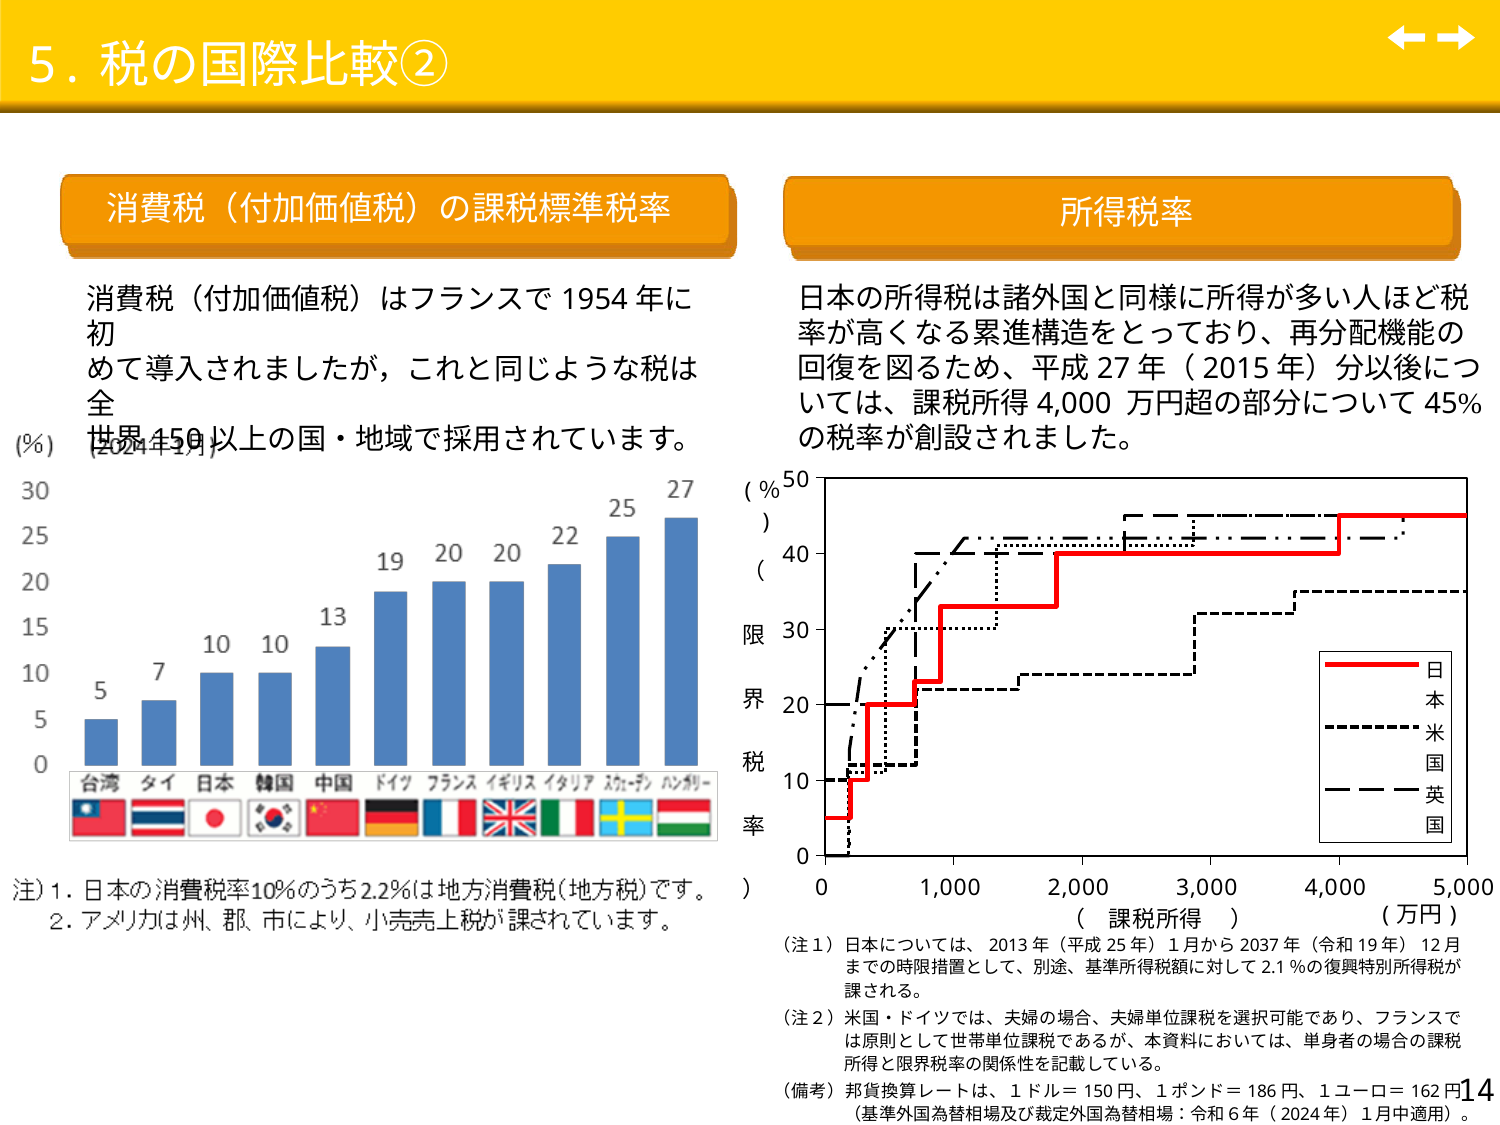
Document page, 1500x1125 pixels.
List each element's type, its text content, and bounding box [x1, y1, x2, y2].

chart [737, 462, 1500, 942]
picture [0, 0, 1500, 113]
picture [0, 369, 963, 1125]
text_box 日本の所得税は諸外国と同様に所得が多い人ほど税率が高くなる累進構造をとっており、再分配機能の回復を図るため、平成27年（2015年）分以後については、課税所得4,000 万円超の部分について45%の税率が創設されました。 [782, 271, 1500, 460]
picture [782, 173, 1462, 264]
text_box （注１）日本については、2013年（平成25年）１月から2037年（令和19年）12月までの時限措置として、別途、基準所得税額に対して2.1％の復興特別所得税が課される。 （注２）米国・ドイツでは、夫婦の場合、夫婦単位課税を選択可能であり、フランスでは原則として世帯単位課税であるが、本資料においては、単身者の場合の課税所得と限界税率の関係性を記載している。 （備考）邦貨換算レートは、１ドル＝150円、１ポンド＝186円、１ユーロ＝162円（基準外国為替相場及び裁定外国為替相場：令和６年（2024年）１月中適用）。なお、端数は四捨五入している。 [967, 950, 1477, 1125]
picture [59, 171, 739, 261]
text_box 消費税（付加価値税）はフランスで1954年に初 めて導入されましたが，これと同じような税は全 世界150以上の国・地域で採用されています。 [71, 272, 722, 368]
text_box 14 [1477, 1062, 1500, 1115]
